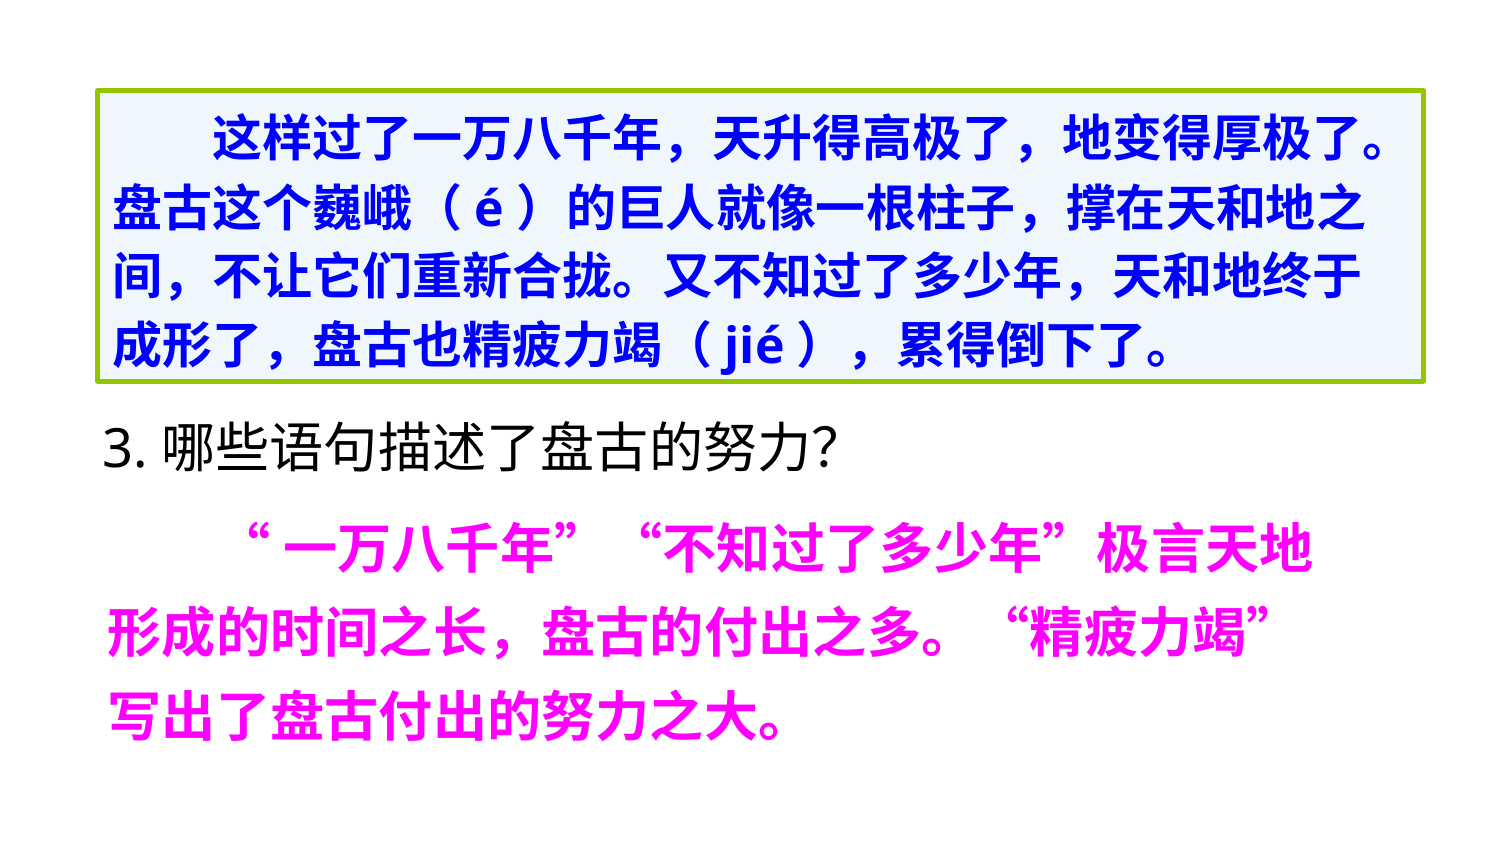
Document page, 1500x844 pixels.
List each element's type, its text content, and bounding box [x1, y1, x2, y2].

text_box “一万八千年”“不知过了多少年”极言天地形成的时间之长，盘古的付出之多。“精疲力竭”写出了盘古付出的努力之大。 [92, 487, 1350, 756]
text_box 这样过了一万八千年，天升得高极了，地变得厚极了。盘古这个巍峨（é）的巨人就像一根柱子，撑在天和地之间，不让它们重新合拢。又不知过了多少年，天和地终于成形了，盘古也精疲力竭（jié），累得倒下了。 [97, 90, 1424, 382]
text_box 3.哪些语句描述了盘古的努力？ [88, 406, 849, 487]
